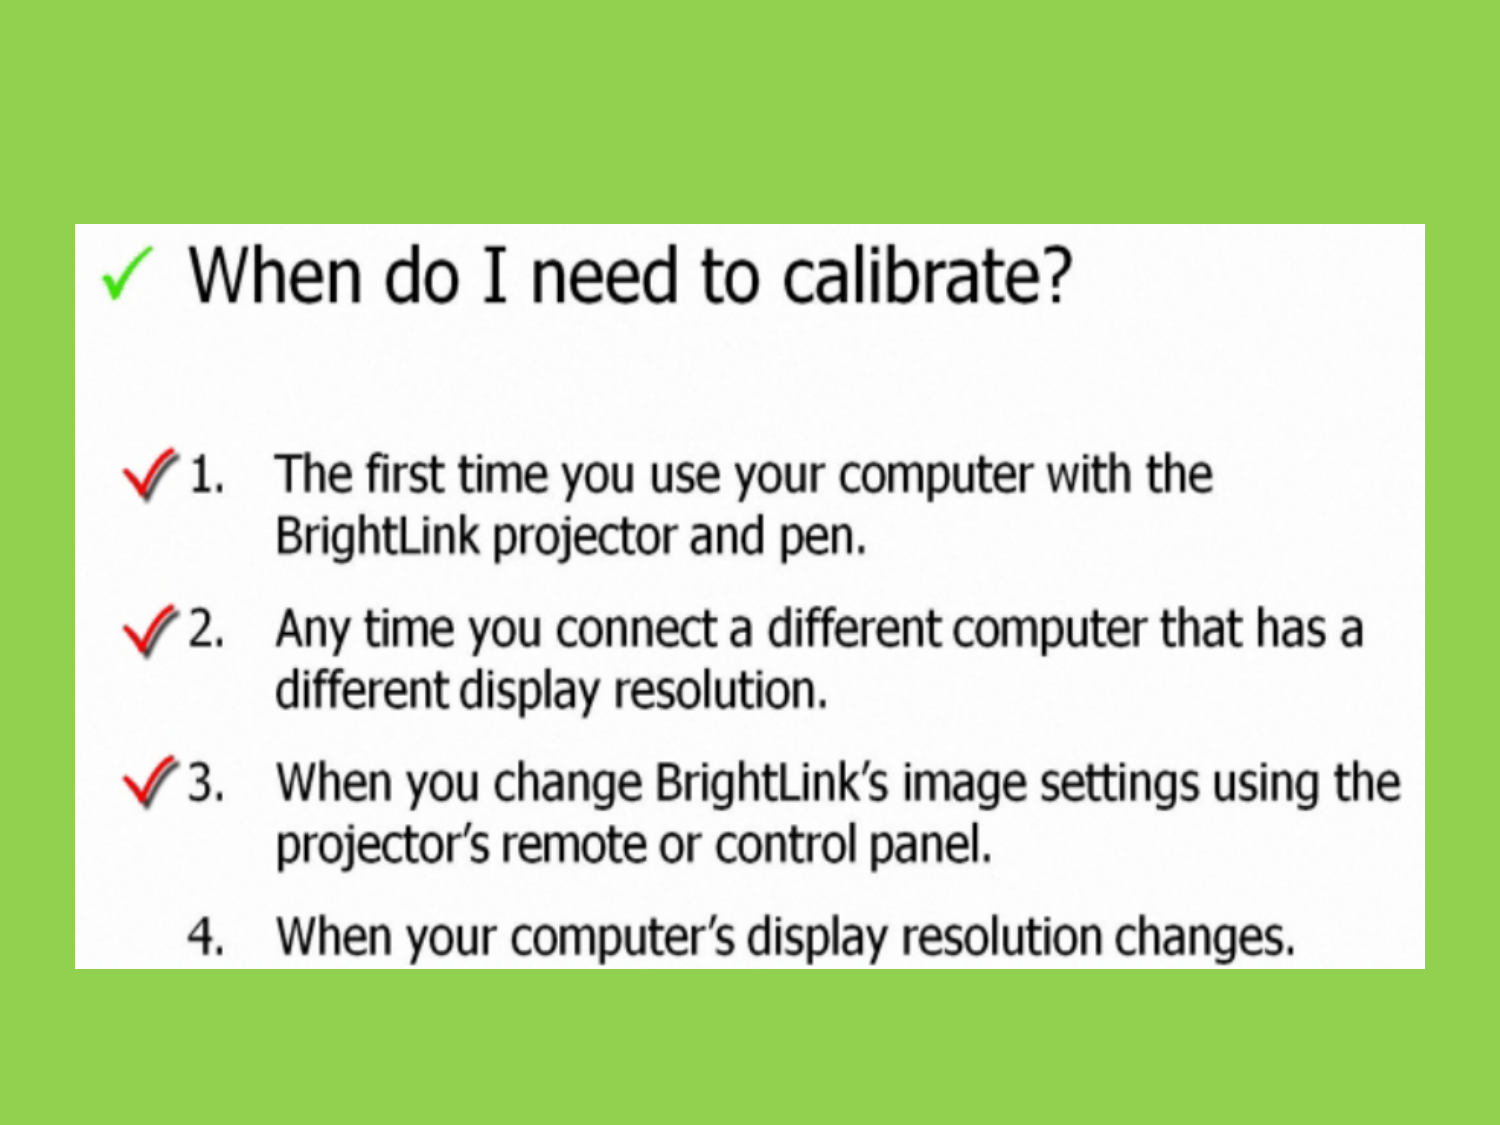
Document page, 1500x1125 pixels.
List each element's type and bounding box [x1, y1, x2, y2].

list [74, 224, 1426, 969]
